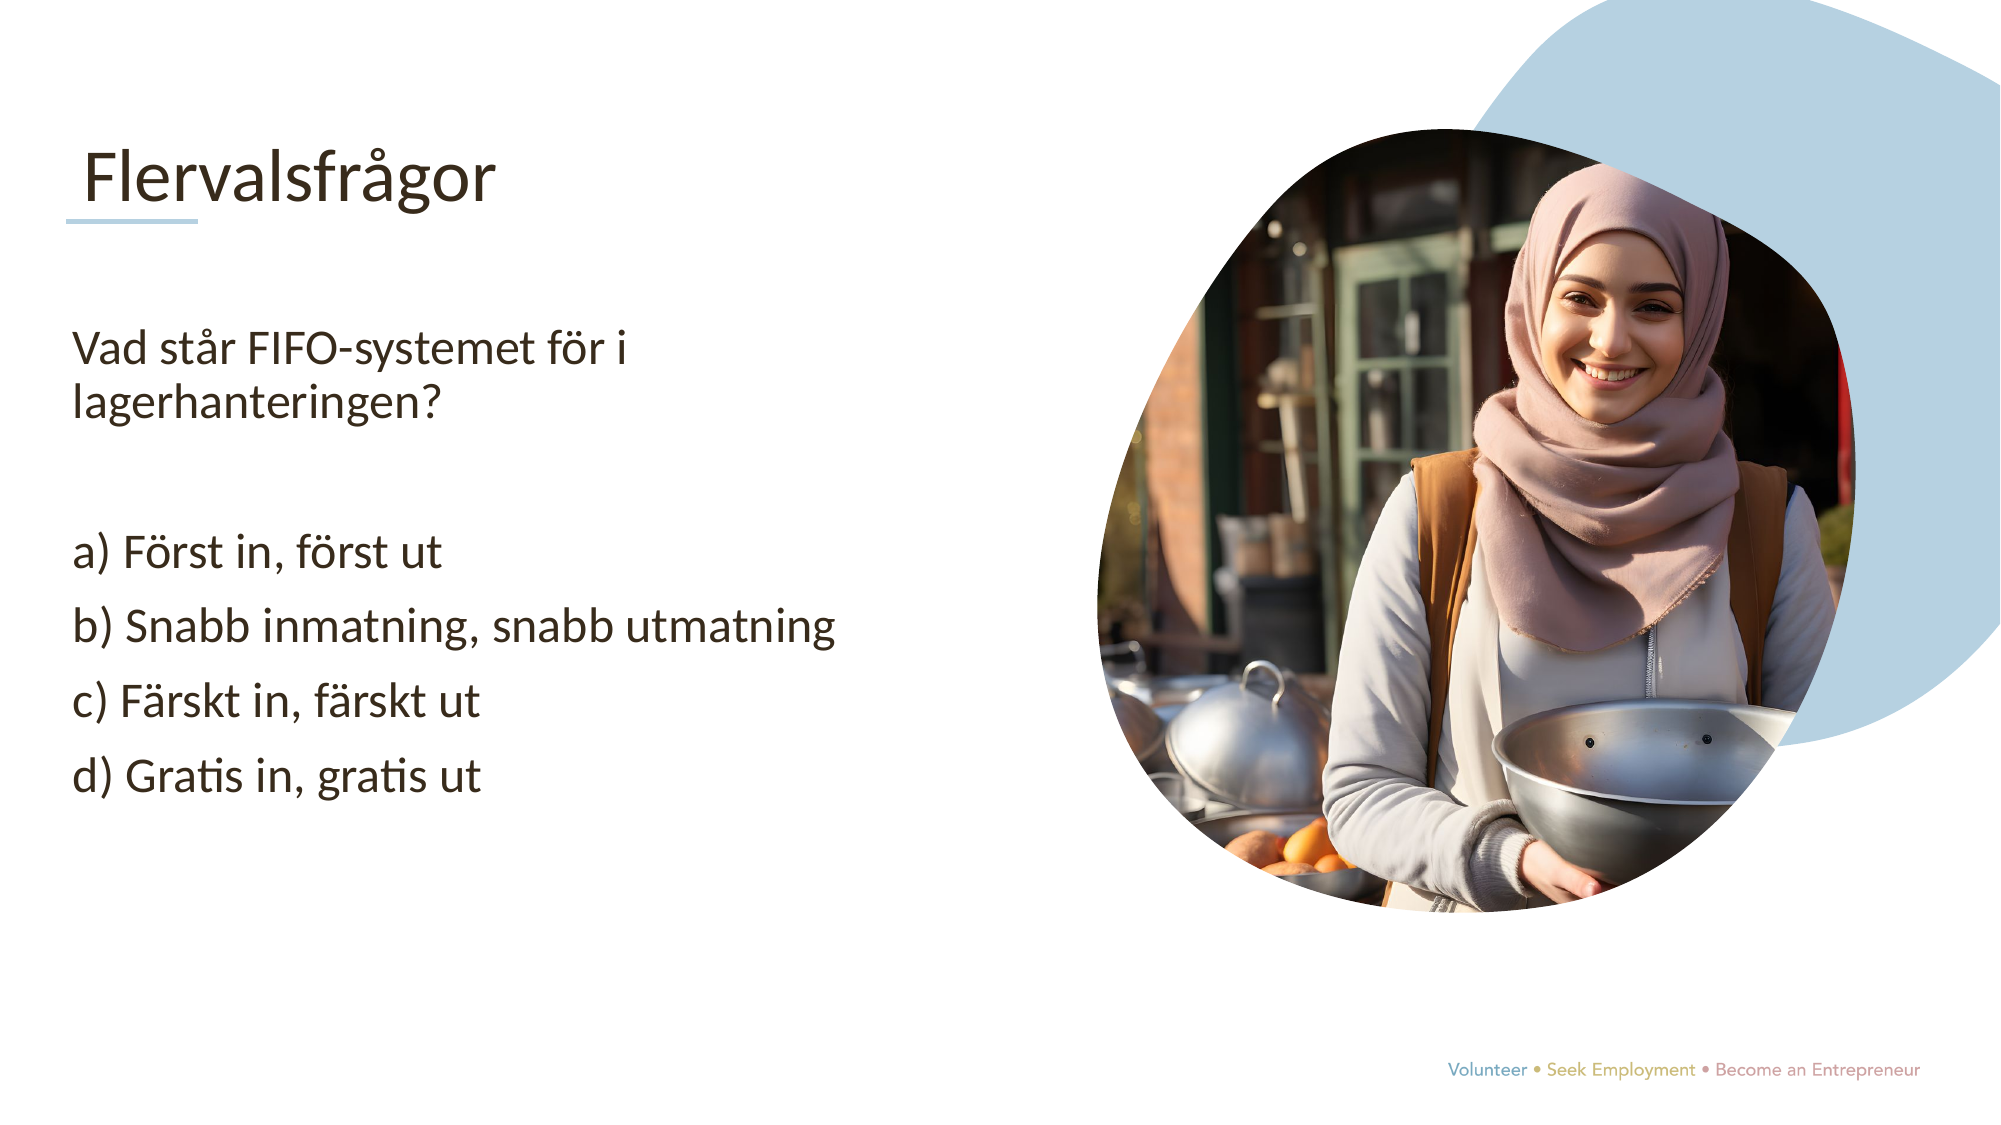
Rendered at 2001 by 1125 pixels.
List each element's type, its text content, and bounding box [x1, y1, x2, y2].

picture [1097, 129, 1856, 913]
text_box Flervalsfrågor [68, 129, 903, 356]
picture [1418, 1046, 1971, 1103]
text_box Vad står FIFO-systemet för i lagerhanteringen? a) Först in, först ut b) Snabb inmatning, snabb utmatning c) Färskt in, färskt ut d) Gratis in, gratis ut [58, 313, 1025, 978]
